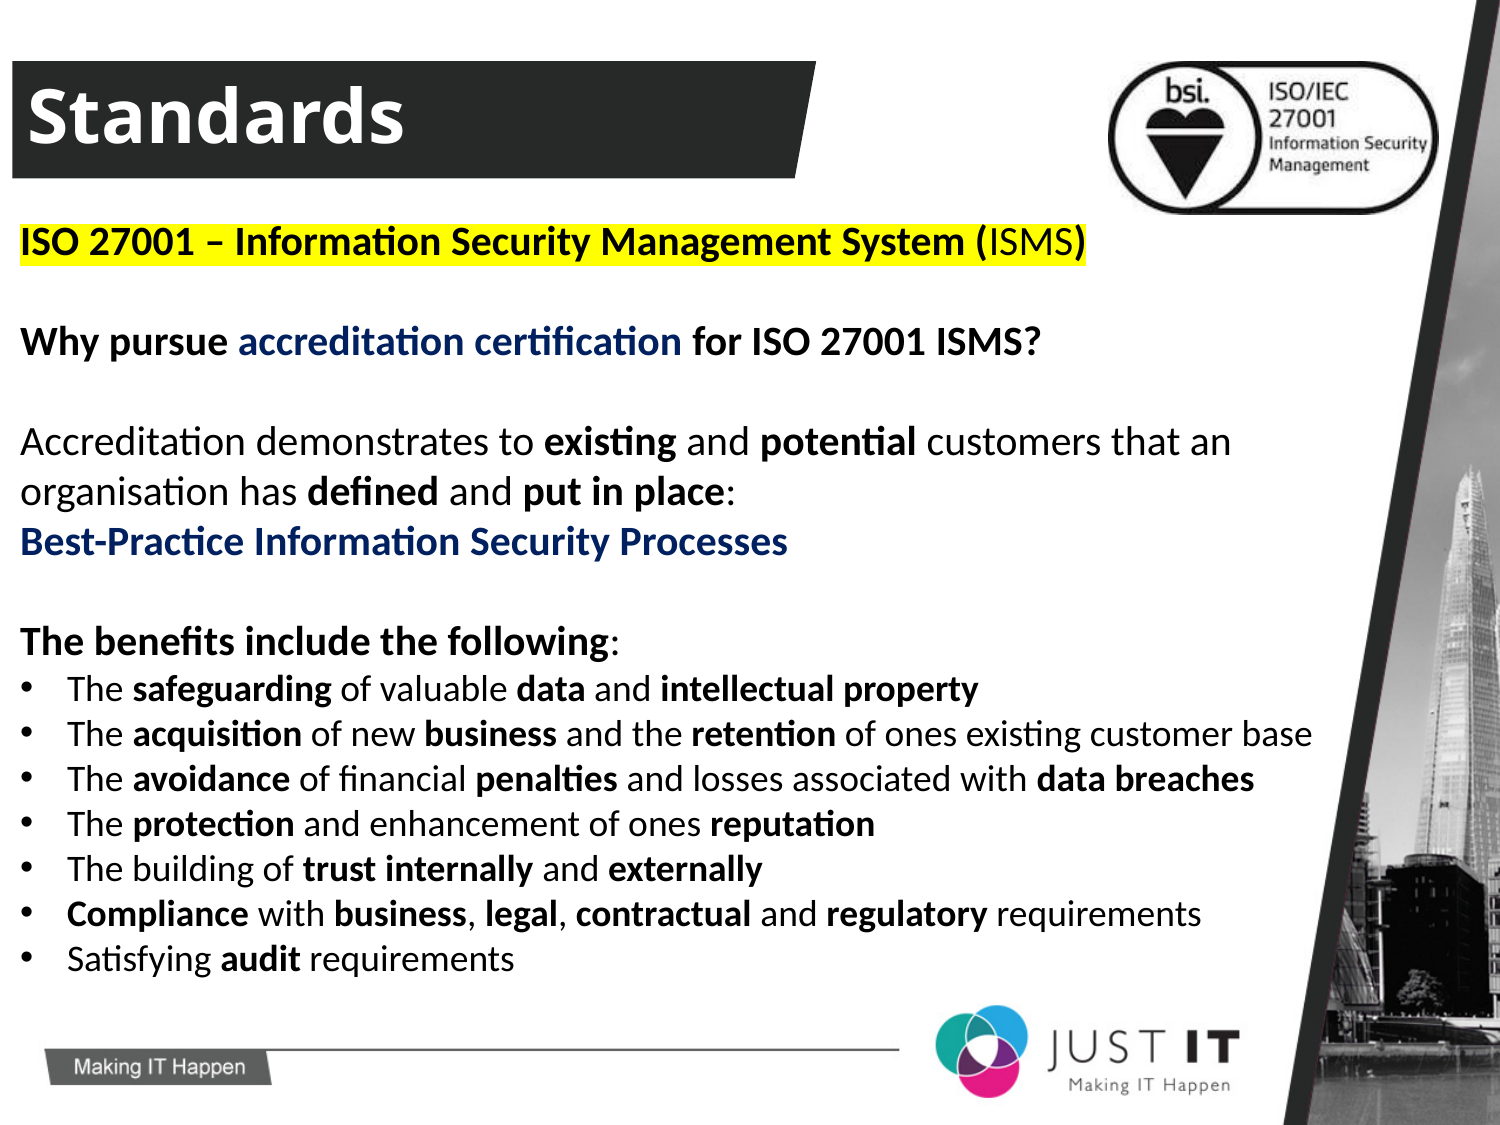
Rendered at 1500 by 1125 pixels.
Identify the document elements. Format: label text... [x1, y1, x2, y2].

title Standards [12, 61, 927, 179]
text_box ISO 27001 – Information Security Management System (ISMS) Why pursue accreditation certification for ISO 27001 ISMS? Accreditation demonstrates to existing and potential customers that an organisation has defined and put in place: Best-Practice Information Security Processes The benefits include the following: The safeguarding of valuable data and intellectual property The acquisition of new business and the retention of ones existing customer base The avoidance of financial penalties and losses associated with data breaches The protection and enhancement of ones reputation The building of trust internally and externally Compliance with business, legal, contractual and regulatory requirements Satisfying audit requirements [5, 206, 1350, 1087]
picture [0, 0, 1500, 1125]
